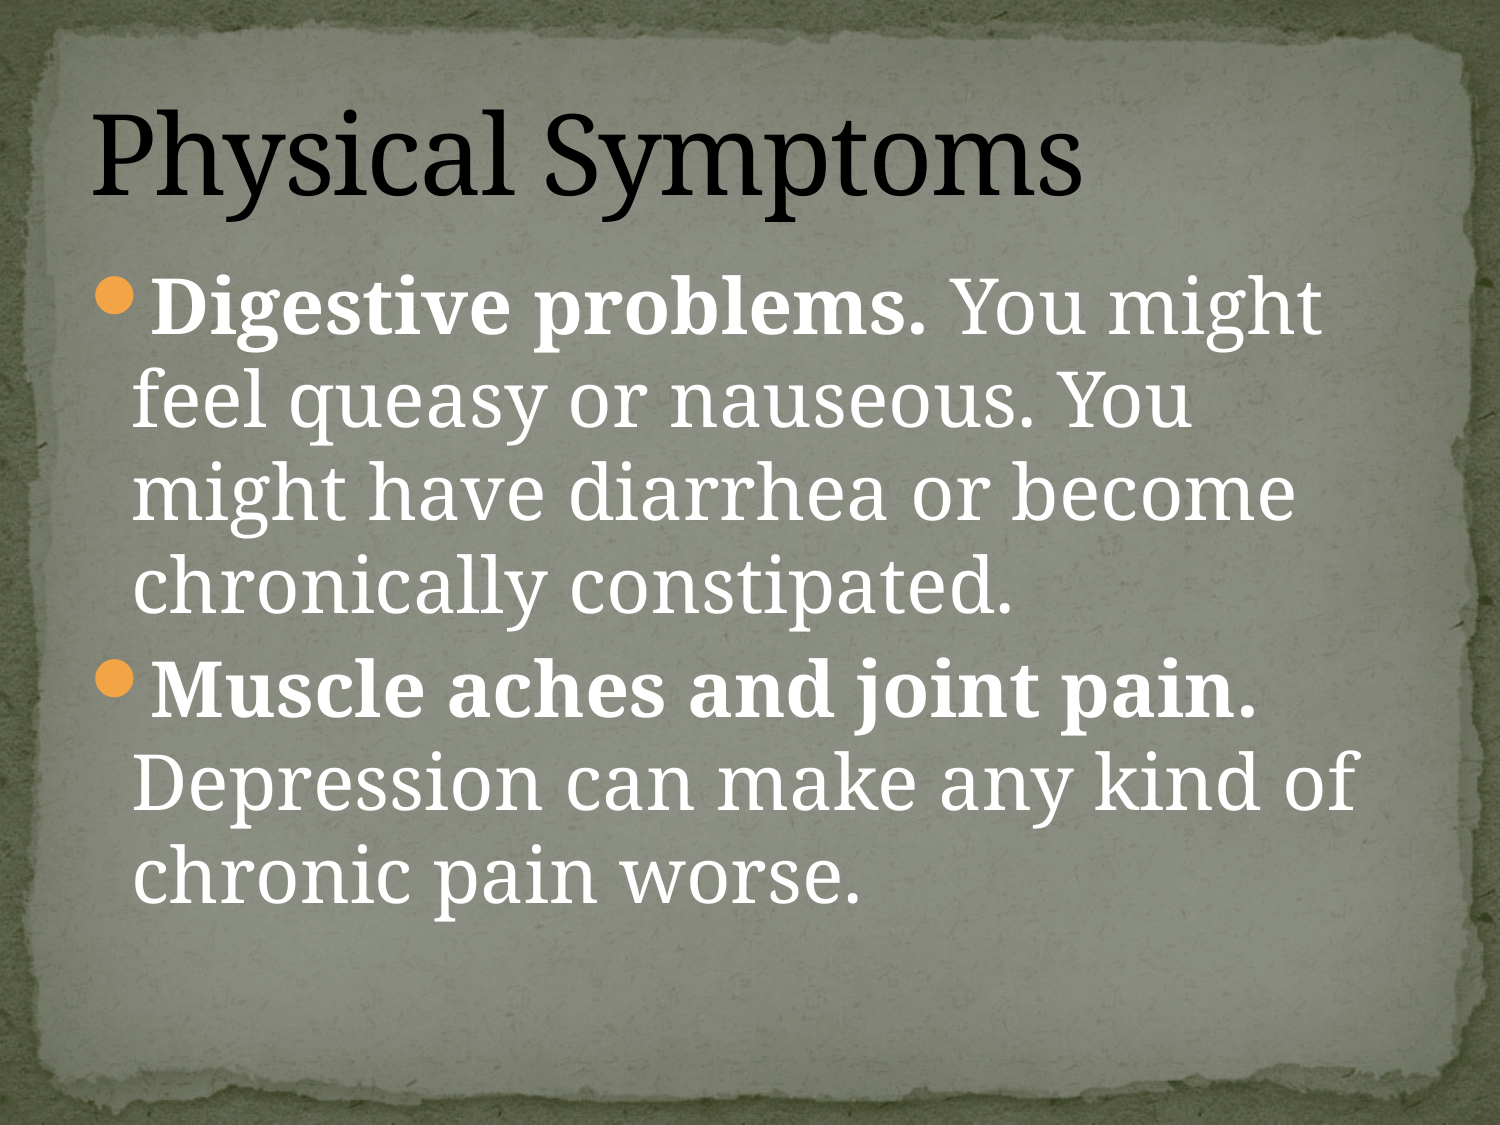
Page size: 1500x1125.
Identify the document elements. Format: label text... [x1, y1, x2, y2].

list Digestive problems. You might feel queasy or nauseous. You might have diarrhea or become chronically constipated. Muscle aches and joint pain. Depression can make any kind of chronic pain worse. [75, 249, 1425, 1000]
title Physical Symptoms [74, 24, 1425, 225]
